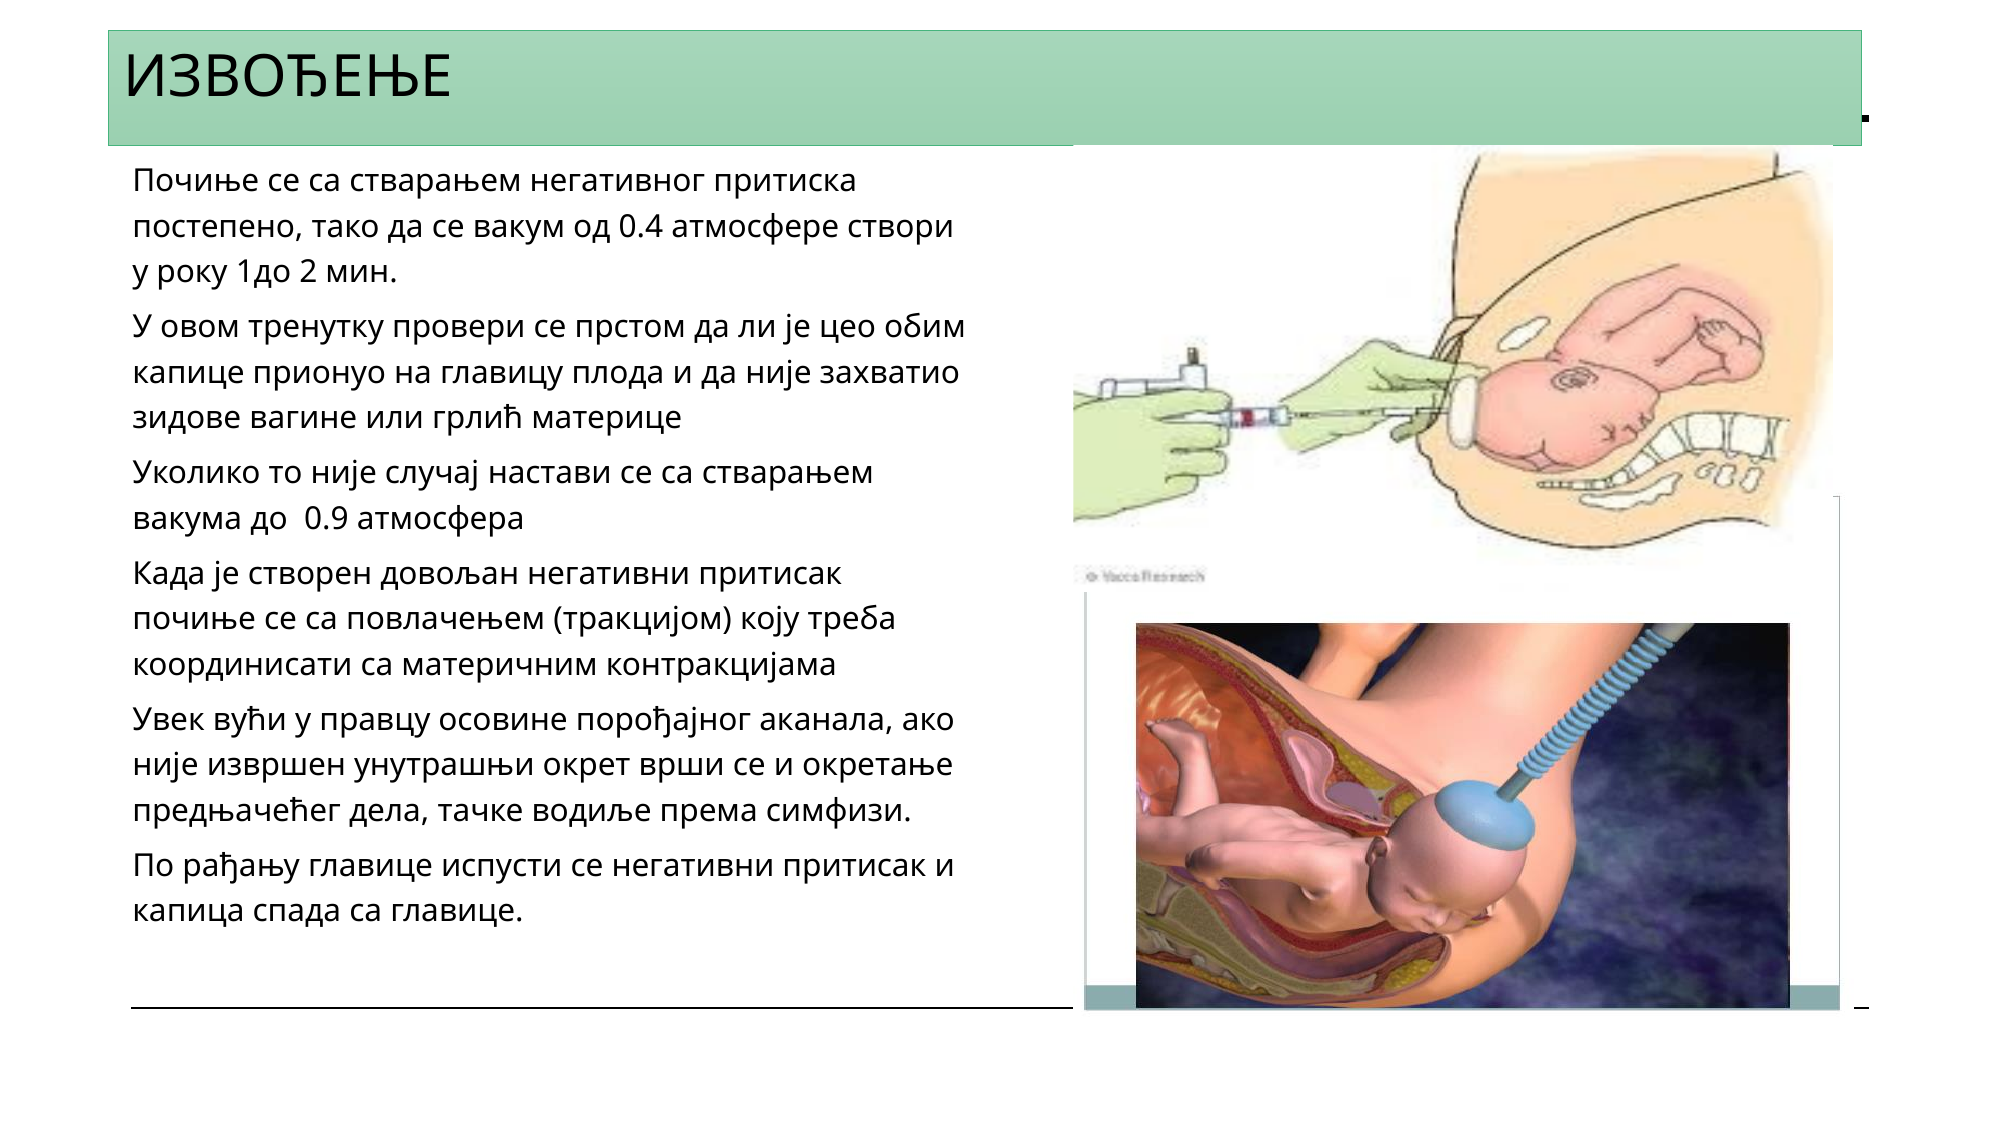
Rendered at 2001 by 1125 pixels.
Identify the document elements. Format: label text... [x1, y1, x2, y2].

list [1073, 484, 1854, 1021]
list Почиње се са стварањем негативног притиска постепено, тако да се вакум од 0.4 атмосфере створи у року 1до 2 мин. У овом тренутку провери се прстом да ли је цео обим капице прионуо на главицу плода и да није захватио зидове вагине или грлић материце Уколико то није случај настави се са стварањем вакума до 0.9 атмосфера Када је створен довољан негативни притисак почиње се са повлачењем (тракцијом) коју треба координисати са материчним контракцијама Увек вући у правцу осовине порођајног аканала, ако није извршен унутрашњи окрет врши се и окретање предњачећег дела, тачке водиље према симфизи. По рађању главице испусти се негативни притисак и капица спада са главице. [117, 145, 988, 980]
title извођење [108, 30, 1862, 146]
text_box [1073, 145, 1833, 484]
